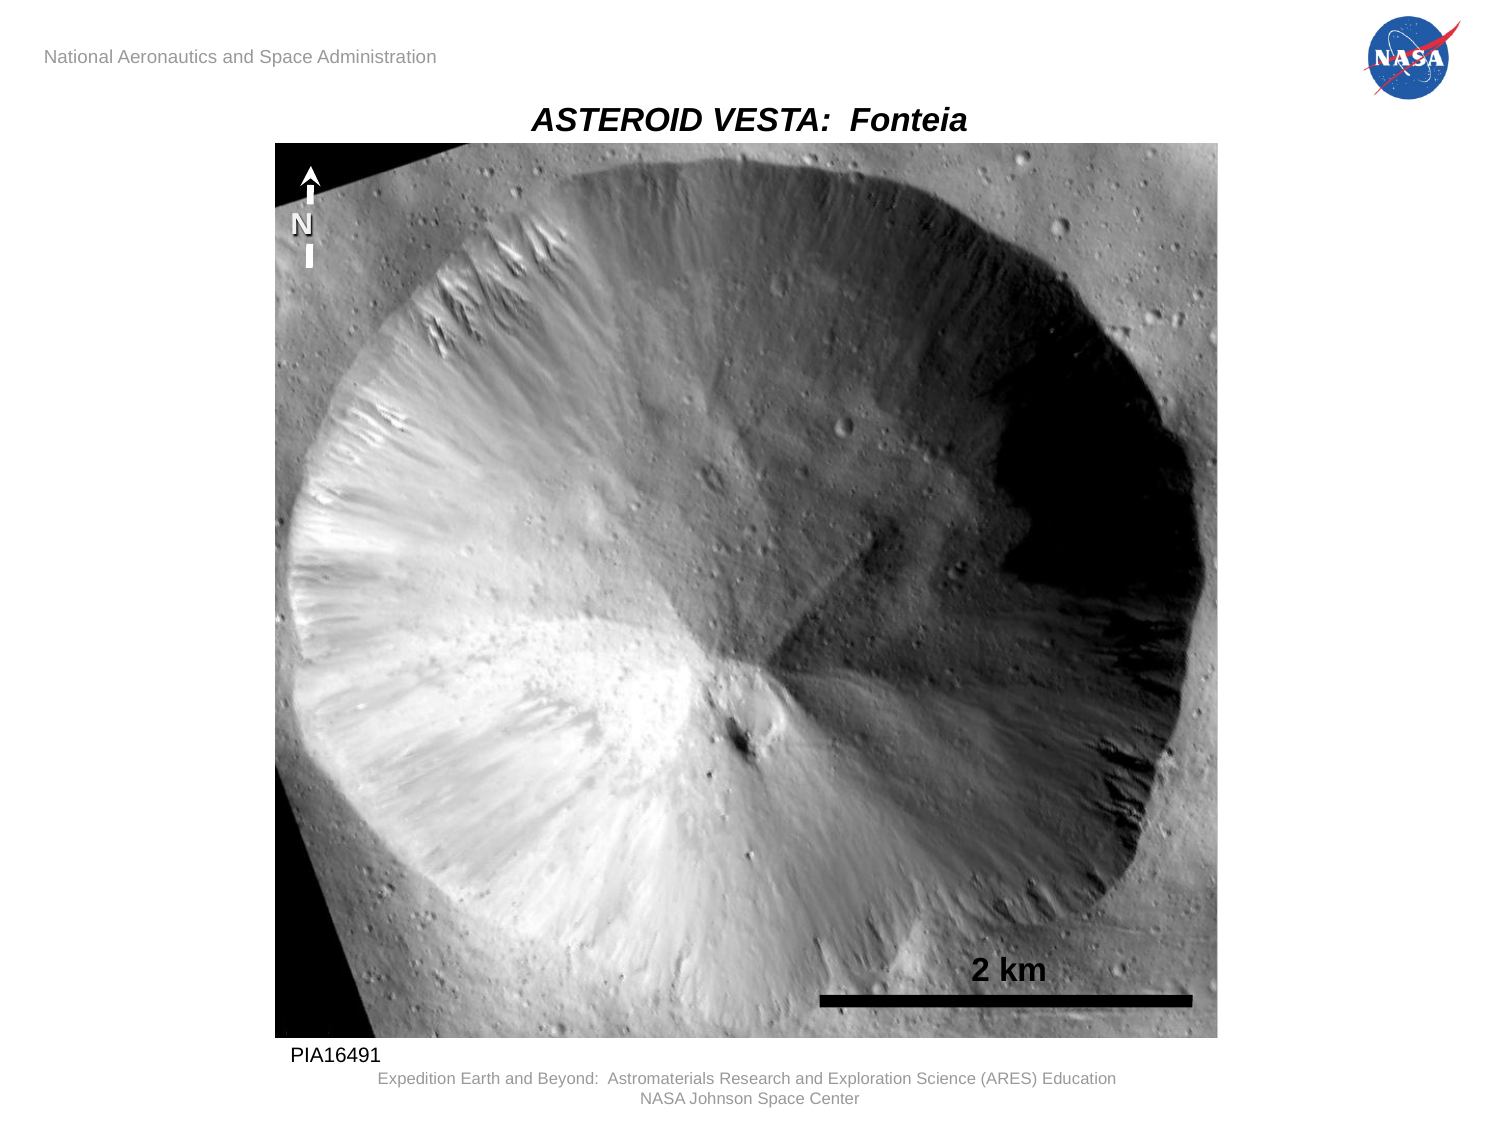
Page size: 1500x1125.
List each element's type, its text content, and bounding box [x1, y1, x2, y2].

text_box PIA16491 [275, 1045, 397, 1075]
picture [1362, 15, 1461, 100]
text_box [274, 142, 1218, 1038]
text_box ASTEROID VESTA: Fonteia [381, 91, 1119, 141]
